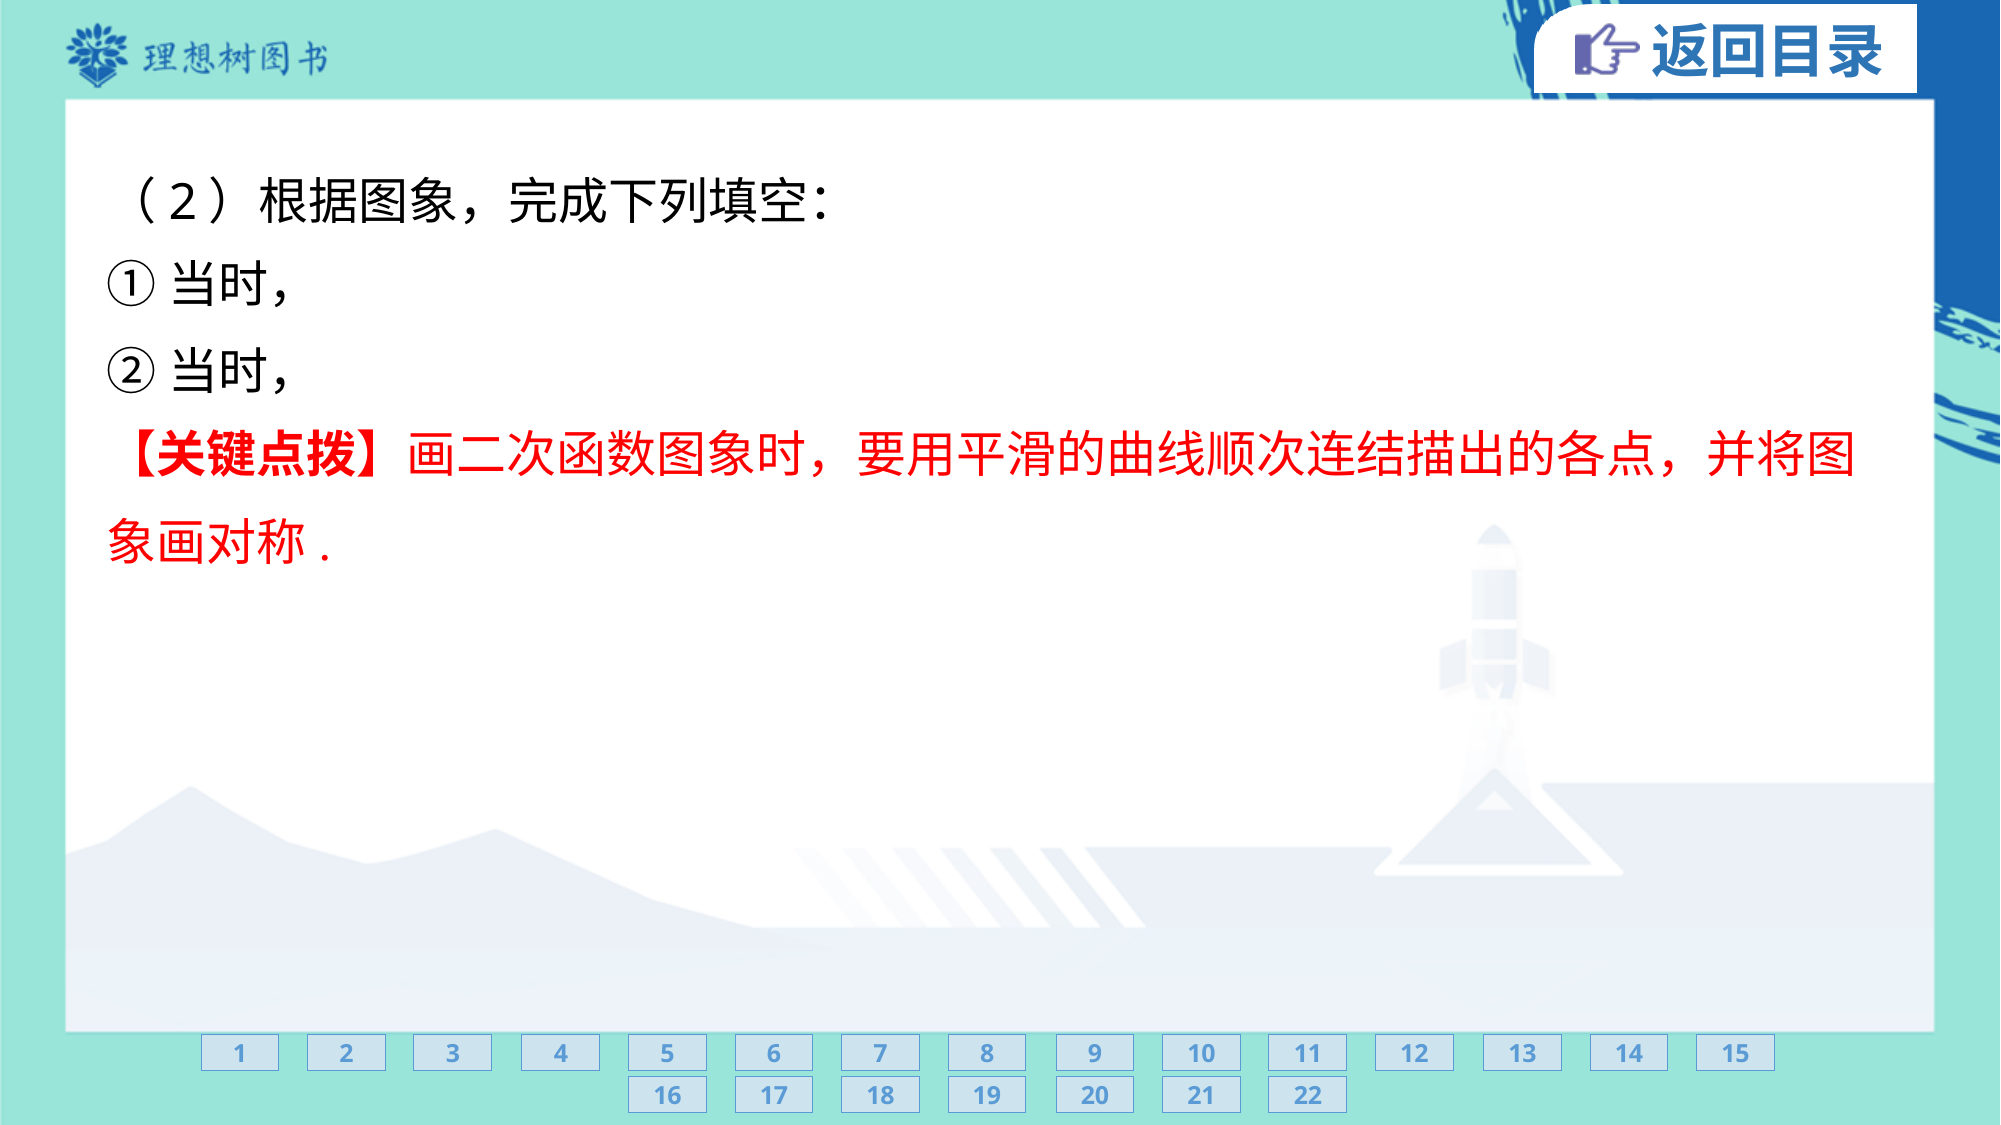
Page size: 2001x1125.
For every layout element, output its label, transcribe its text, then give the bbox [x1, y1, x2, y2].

text_box 【关键点拨】画二次函数图象时，要用平滑的曲线顺次连结描出的各点，并将图 象画对称. [106, 391, 1895, 561]
text_box （2）根据图象，完成下列填空： [106, 141, 1895, 220]
picture [0, 0, 2000, 1125]
